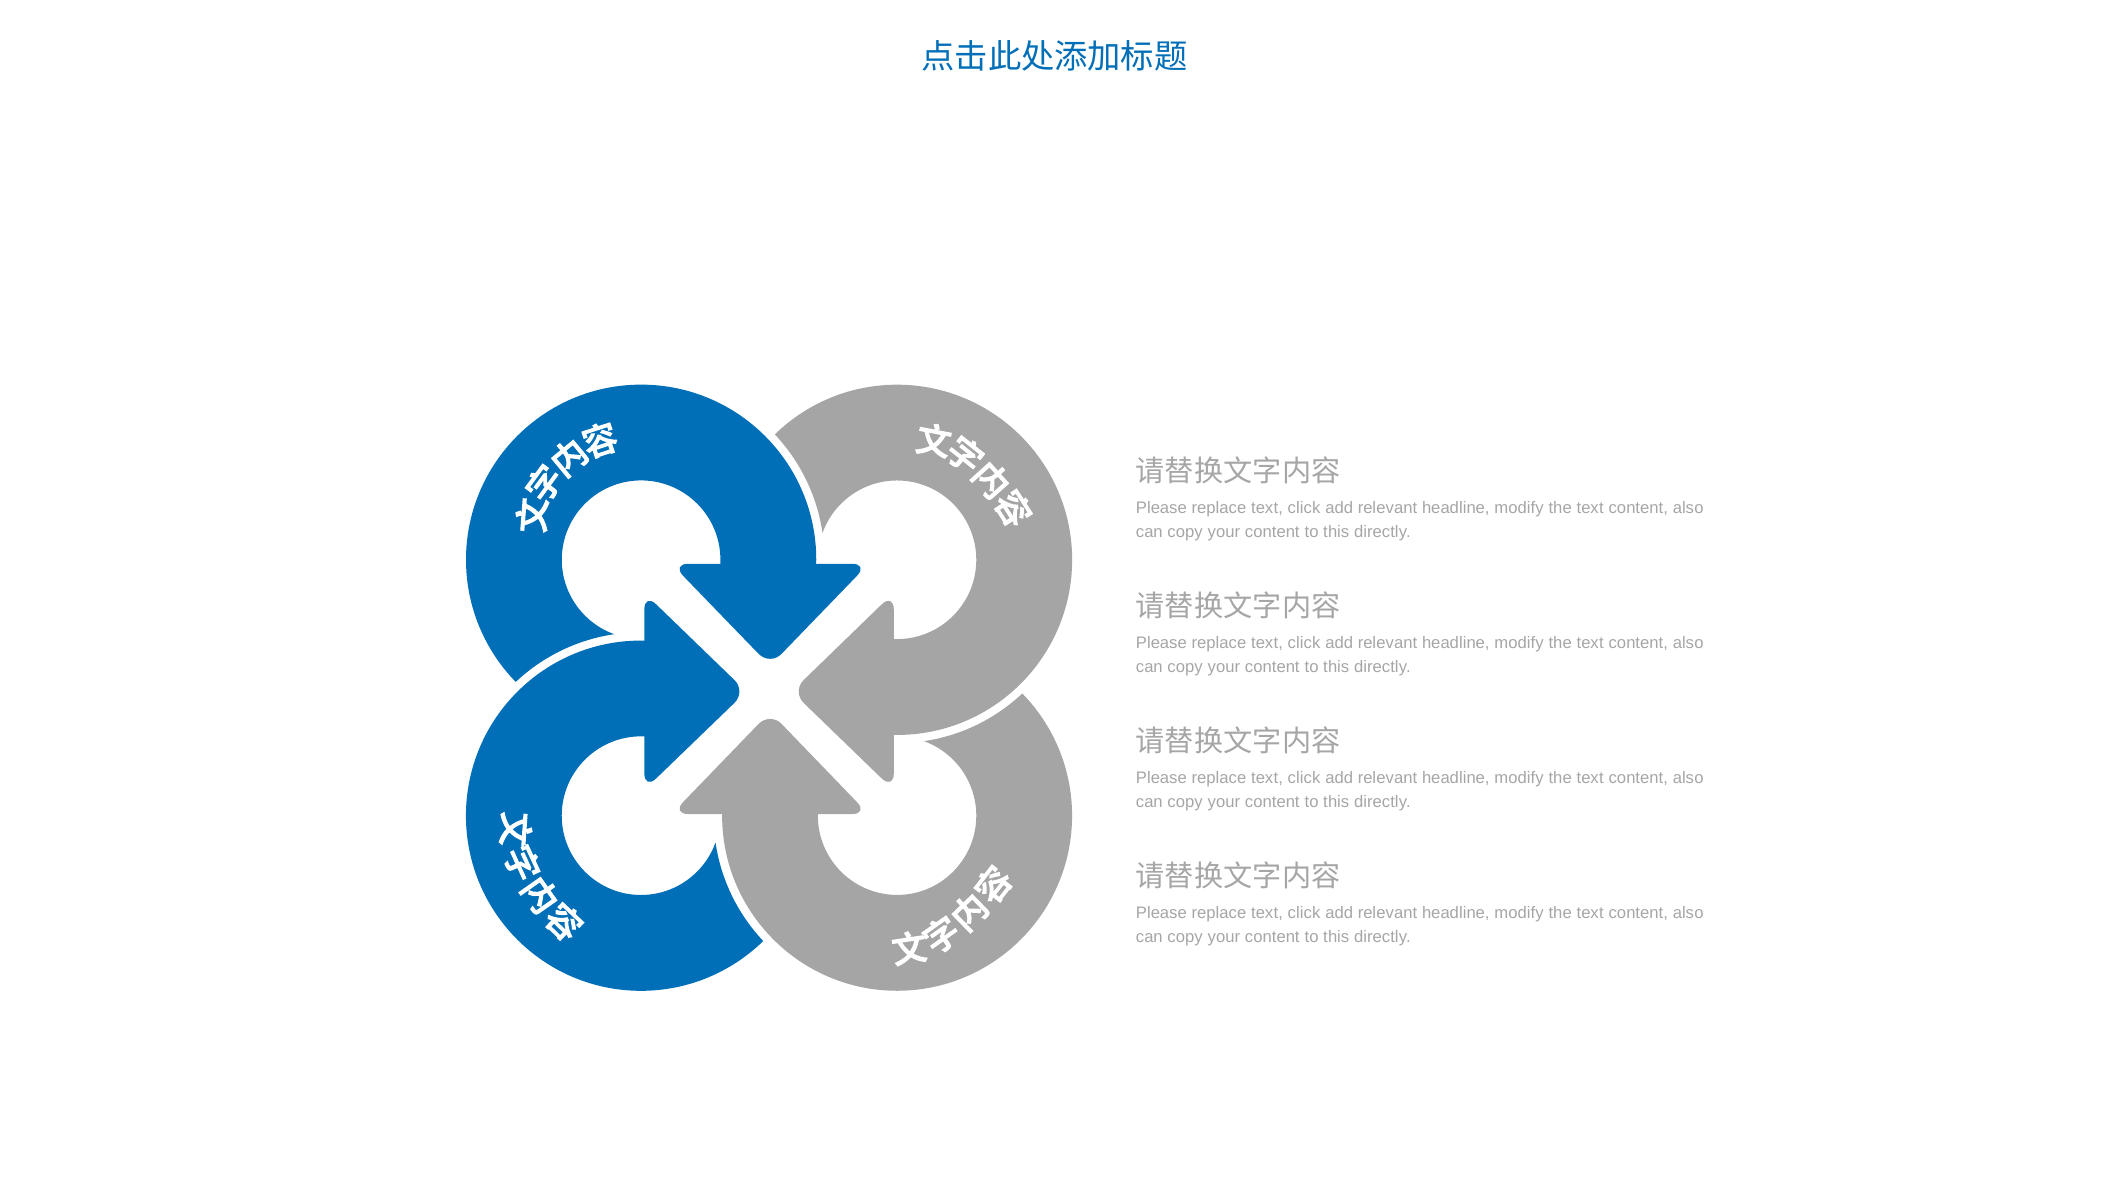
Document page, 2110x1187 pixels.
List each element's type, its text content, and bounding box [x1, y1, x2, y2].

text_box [465, 384, 1073, 991]
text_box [1135, 715, 1728, 810]
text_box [1135, 580, 1728, 674]
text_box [1135, 444, 1728, 539]
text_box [1135, 850, 1728, 945]
text_box 点击此处添加标题 [899, 27, 1210, 86]
